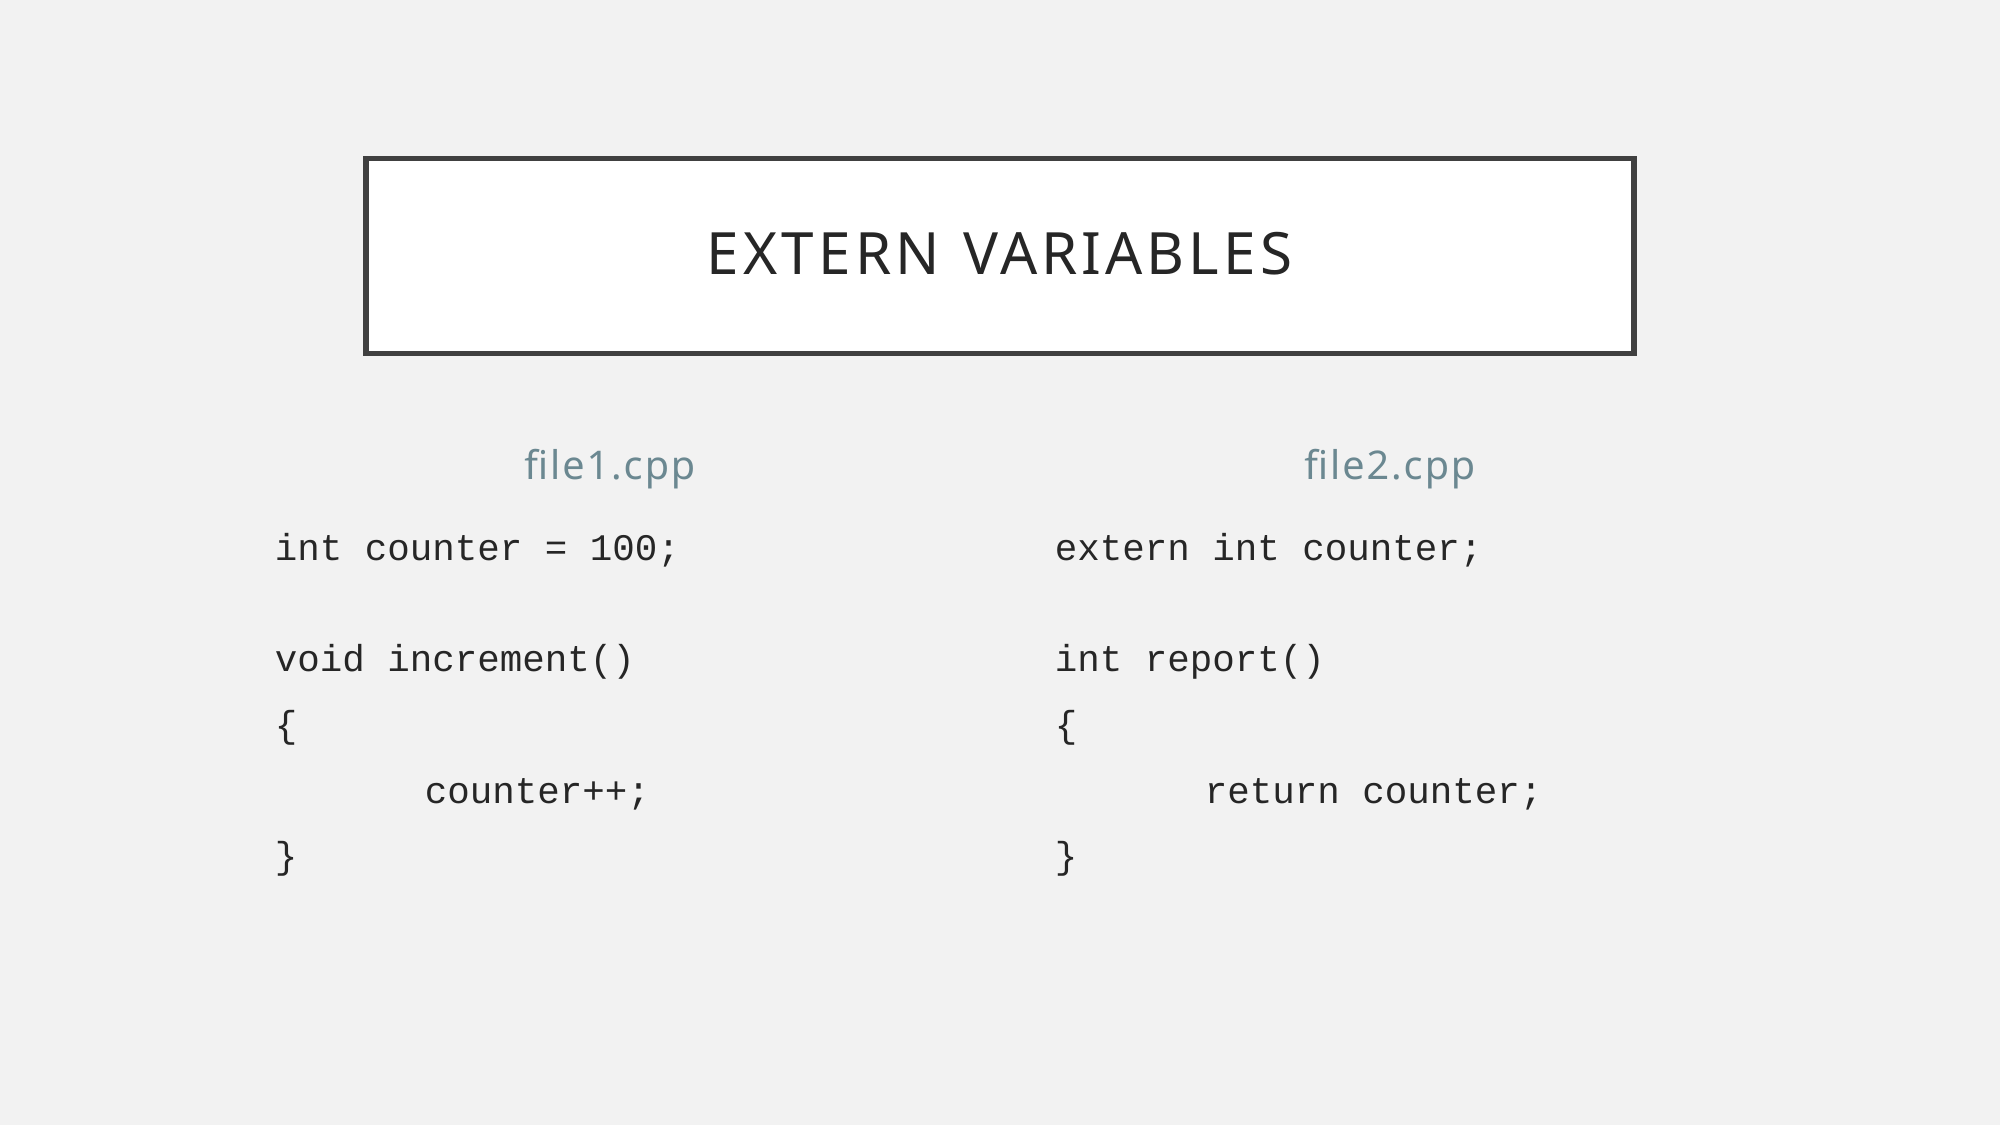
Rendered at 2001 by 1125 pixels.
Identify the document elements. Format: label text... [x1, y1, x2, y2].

title extern Variables [363, 156, 1637, 356]
list int counter = 100; void increment() { counter++; } [259, 515, 961, 942]
list extern int counter; int report() { return counter; } [1039, 515, 1738, 942]
list file2.cpp [1039, 379, 1741, 495]
list file1.cpp [259, 379, 961, 495]
